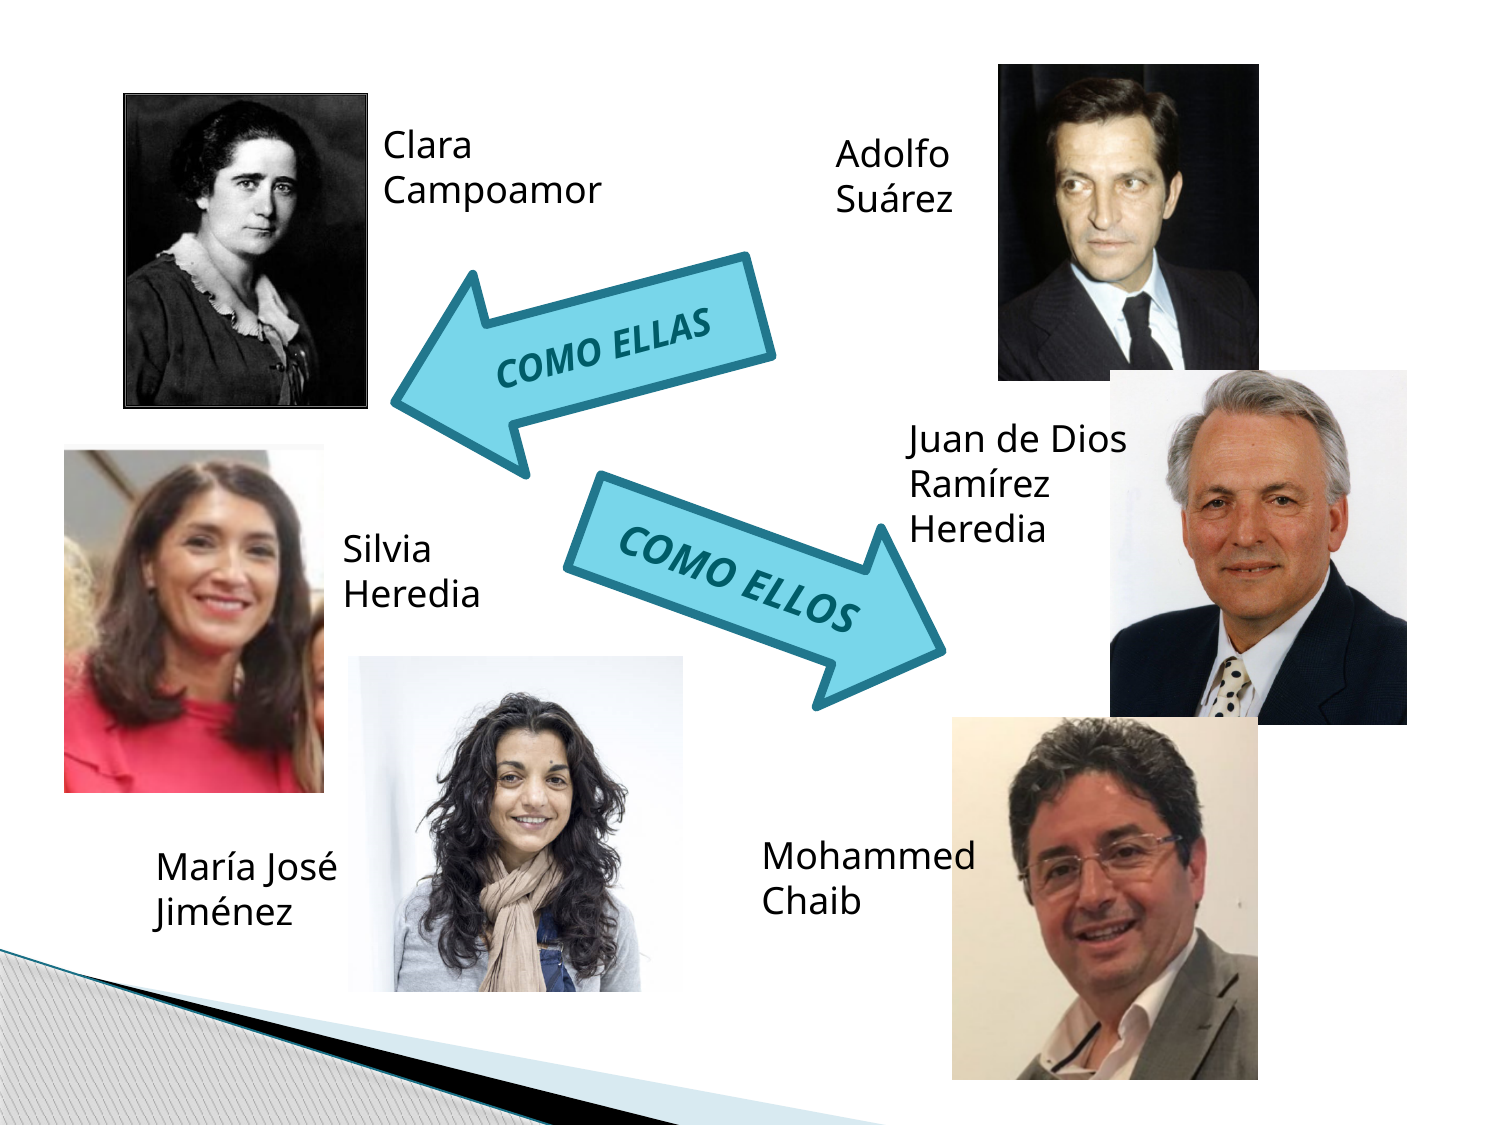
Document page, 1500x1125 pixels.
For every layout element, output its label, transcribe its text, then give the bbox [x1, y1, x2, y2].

text_box Juan de Dios Ramírez Heredia [893, 408, 1104, 558]
text_box Clara Campoamor [376, 114, 632, 219]
text_box COMO ELLOS [577, 470, 947, 712]
text_box Adolfo Suárez [820, 122, 975, 228]
picture [64, 444, 324, 793]
picture [123, 93, 369, 410]
text_box Silvia Heredia [329, 517, 577, 622]
text_box María José Jiménez [140, 835, 342, 941]
text_box Mohammed Chaib [746, 824, 946, 929]
picture [952, 64, 1407, 1080]
text_box COMO ELLAS [390, 251, 777, 480]
picture [348, 656, 684, 992]
